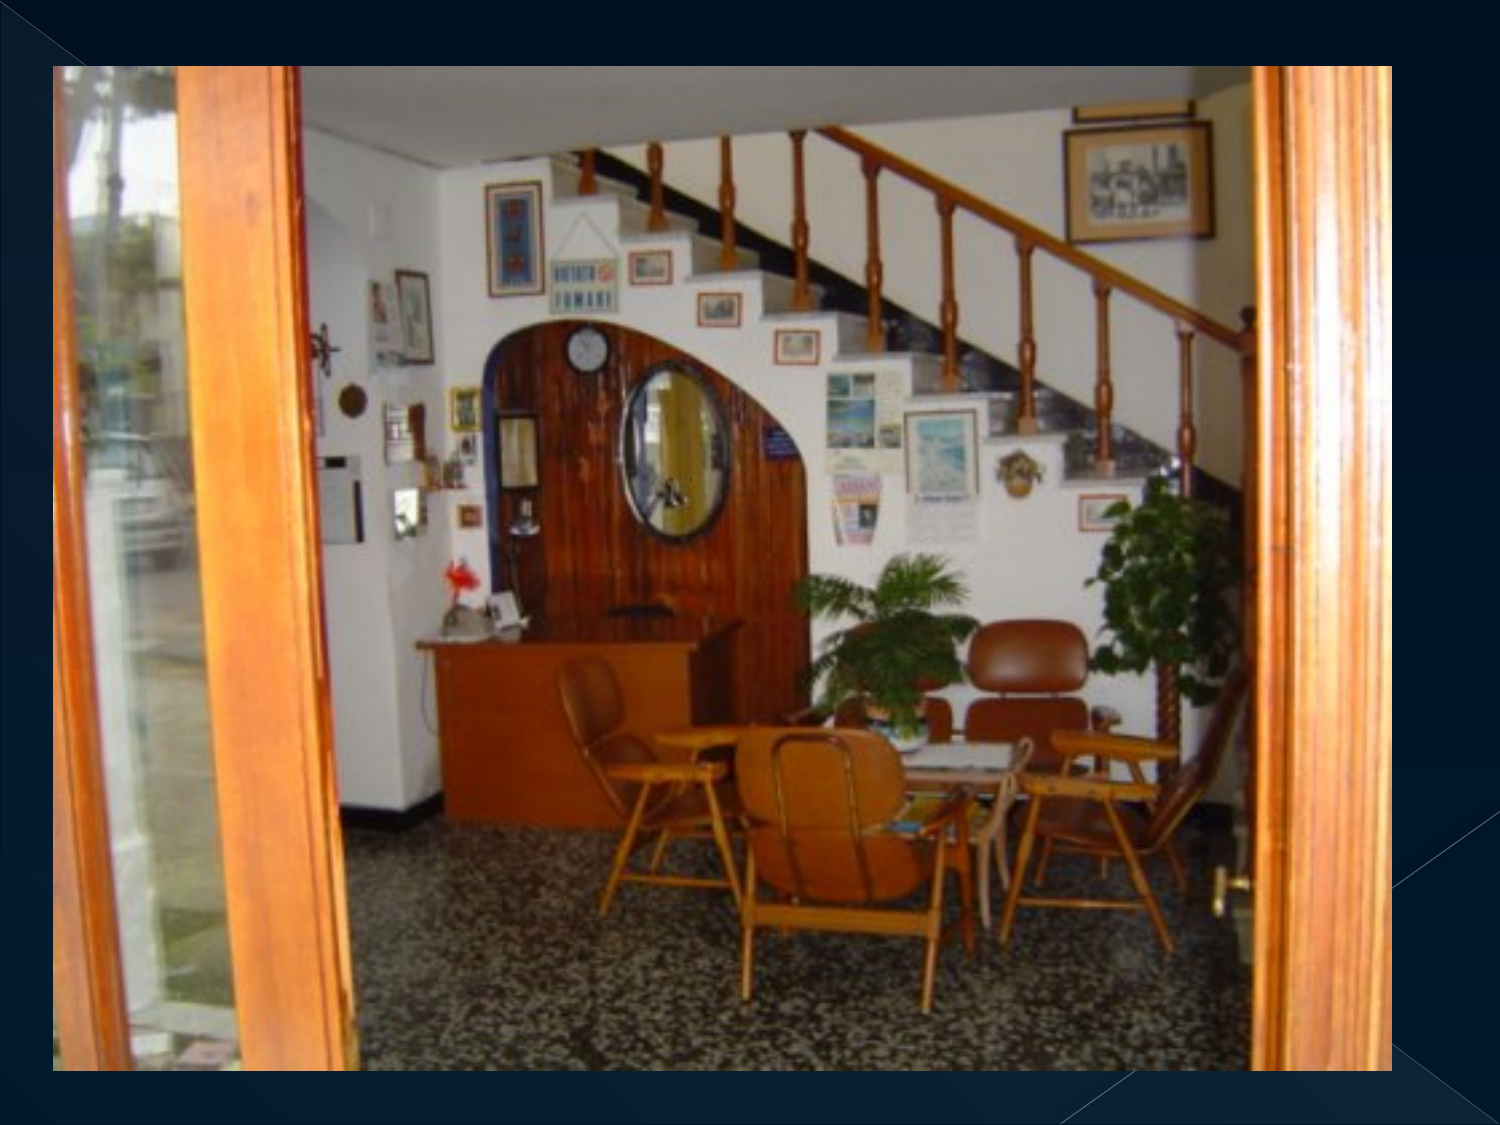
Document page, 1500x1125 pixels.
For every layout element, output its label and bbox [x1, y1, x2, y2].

picture [52, 66, 1393, 1071]
